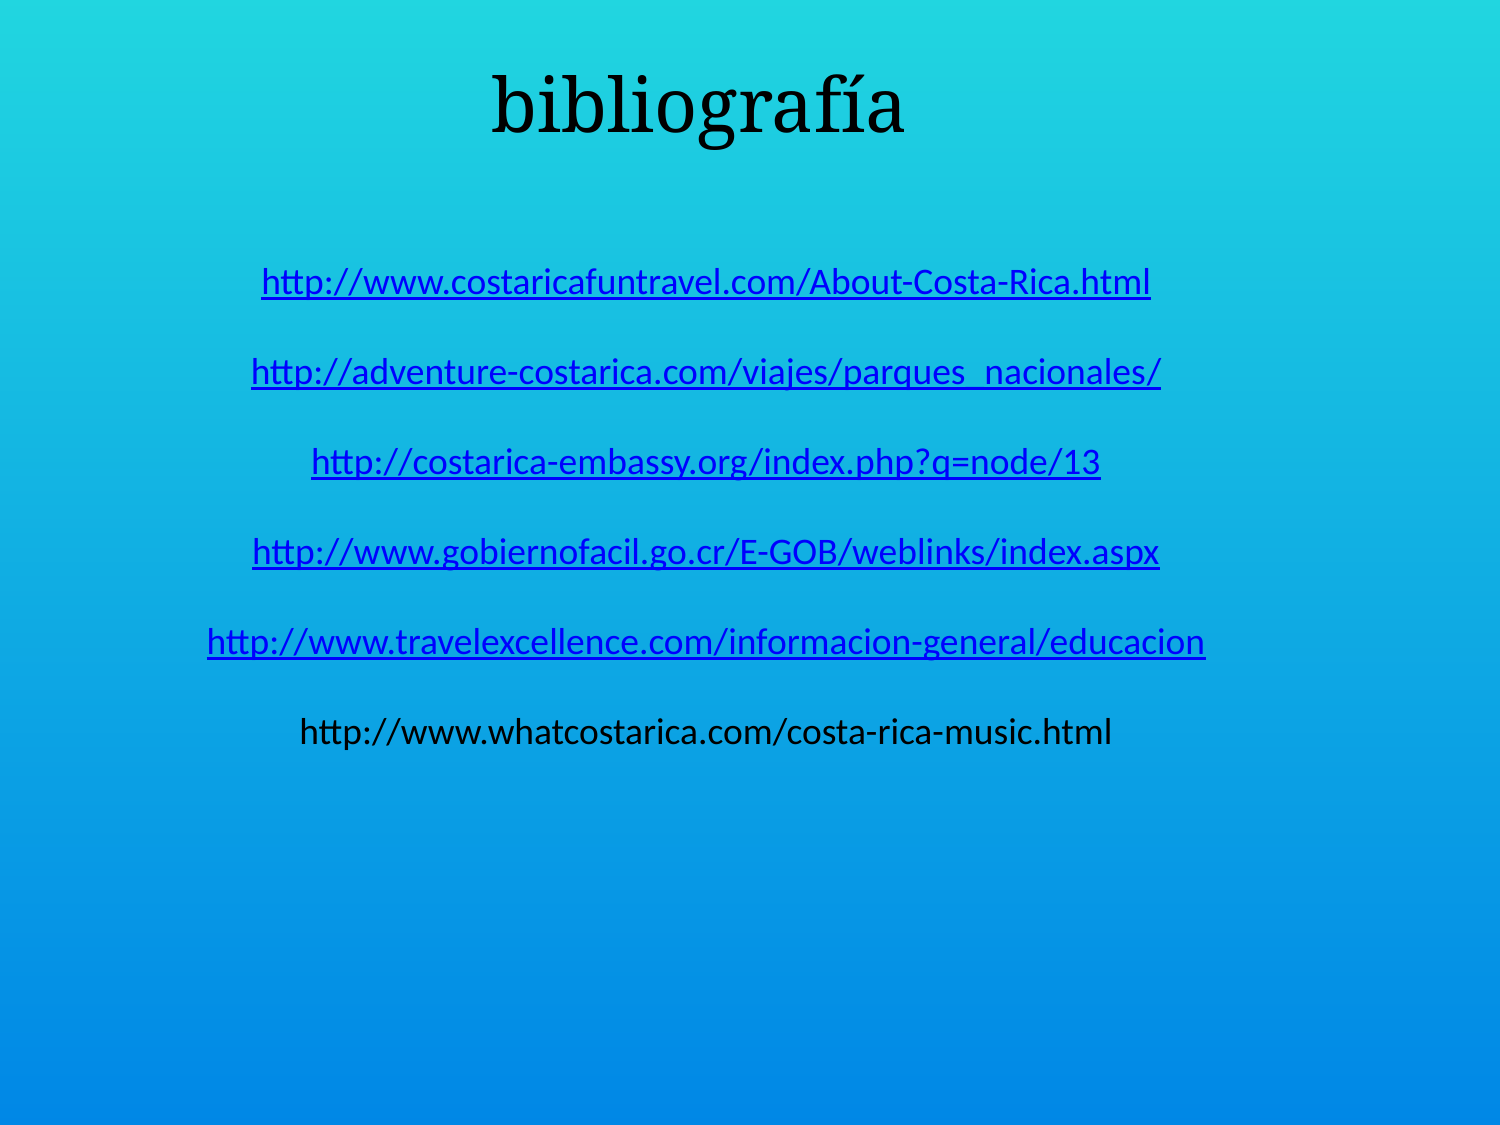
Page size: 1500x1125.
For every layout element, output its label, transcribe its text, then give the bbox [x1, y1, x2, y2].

text_box http://www.costaricafuntravel.com/About-Costa-Rica.html http://adventure-costarica.com/viajes/parques_nacionales/ http://costarica-embassy.org/index.php?q=node/13 http://www.gobiernofacil.go.cr/E-GOB/weblinks/index.aspx http://www.travelexcellence.com/informacion-general/educacion http://www.whatcostarica.com/costa-rica-music.html [0, 249, 1413, 760]
text_box bibliografía [87, 49, 1313, 200]
